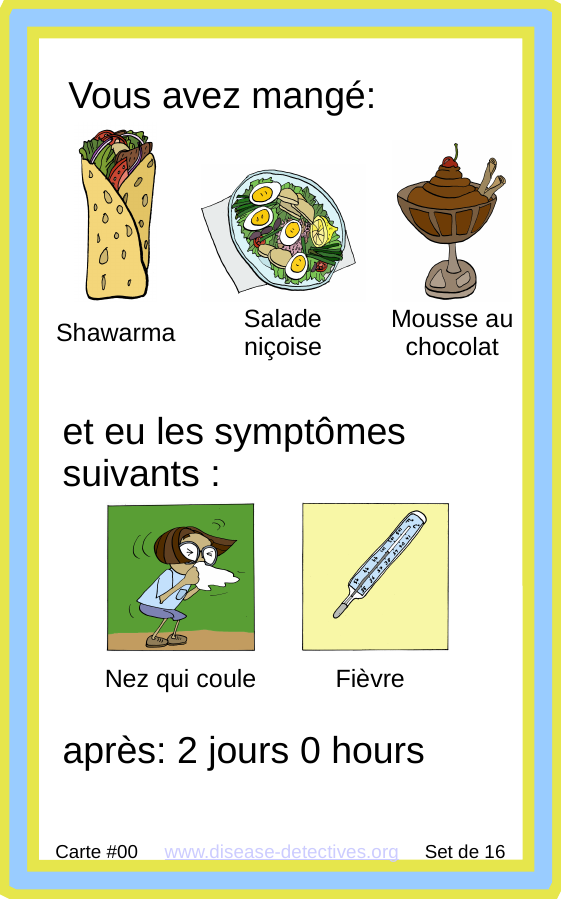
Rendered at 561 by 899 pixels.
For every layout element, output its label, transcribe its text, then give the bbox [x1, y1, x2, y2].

picture [392, 140, 513, 302]
picture [200, 164, 366, 302]
text_box [18, 17, 544, 881]
picture [74, 122, 157, 302]
picture [106, 502, 255, 652]
text_box Carte #00 www.disease-detectives.org Set de 16 [35, 832, 525, 869]
picture [301, 502, 450, 652]
